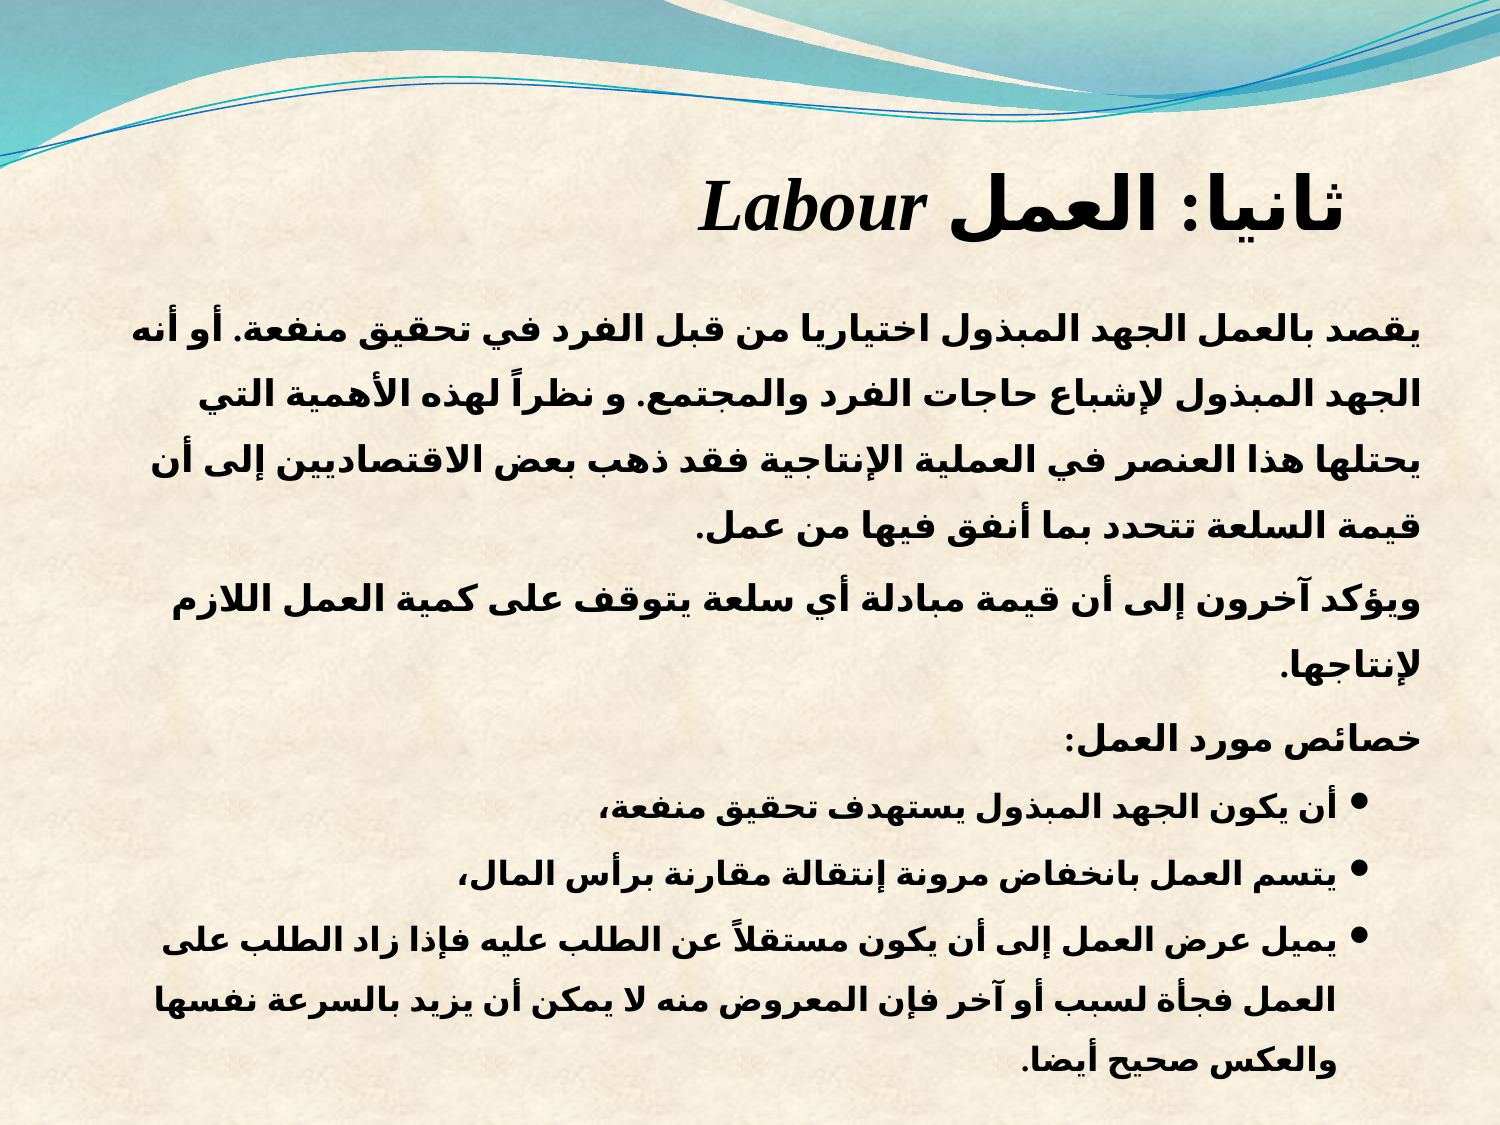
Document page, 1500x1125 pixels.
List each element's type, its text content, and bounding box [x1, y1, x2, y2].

list يقصد بالعمل الجهد المبذول اختياريا من قبل الفرد في تحقيق منفعة. أو أنه الجهد المبذول لإشباع حاجات الفرد والمجتمع. و نظراً لهذه الأهمية التي يحتلها هذا العنصر في العملية الإنتاجية فقد ذهب بعض الاقتصاديين إلى أن قيمة السلعة تتحدد بما أنفق فيها من عمل. ويؤكد آخرون إلى أن قيمة مبادلة أي سلعة يتوقف على كمية العمل اللازم لإنتاجها. خصائص مورد العمل: أن يكون الجهد المبذول يستهدف تحقيق منفعة، يتسم العمل بانخفاض مرونة إنتقالة مقارنة برأس المال، يميل عرض العمل إلى أن يكون مستقلاً عن الطلب عليه فإذا زاد الطلب على العمل فجأة لسبب أو آخر فإن المعروض منه لا يمكن أن يزيد بالسرعة نفسها والعكس صحيح أيضا. [87, 275, 1438, 1088]
text_box ثانيا: العمل Labour [349, 112, 1363, 288]
